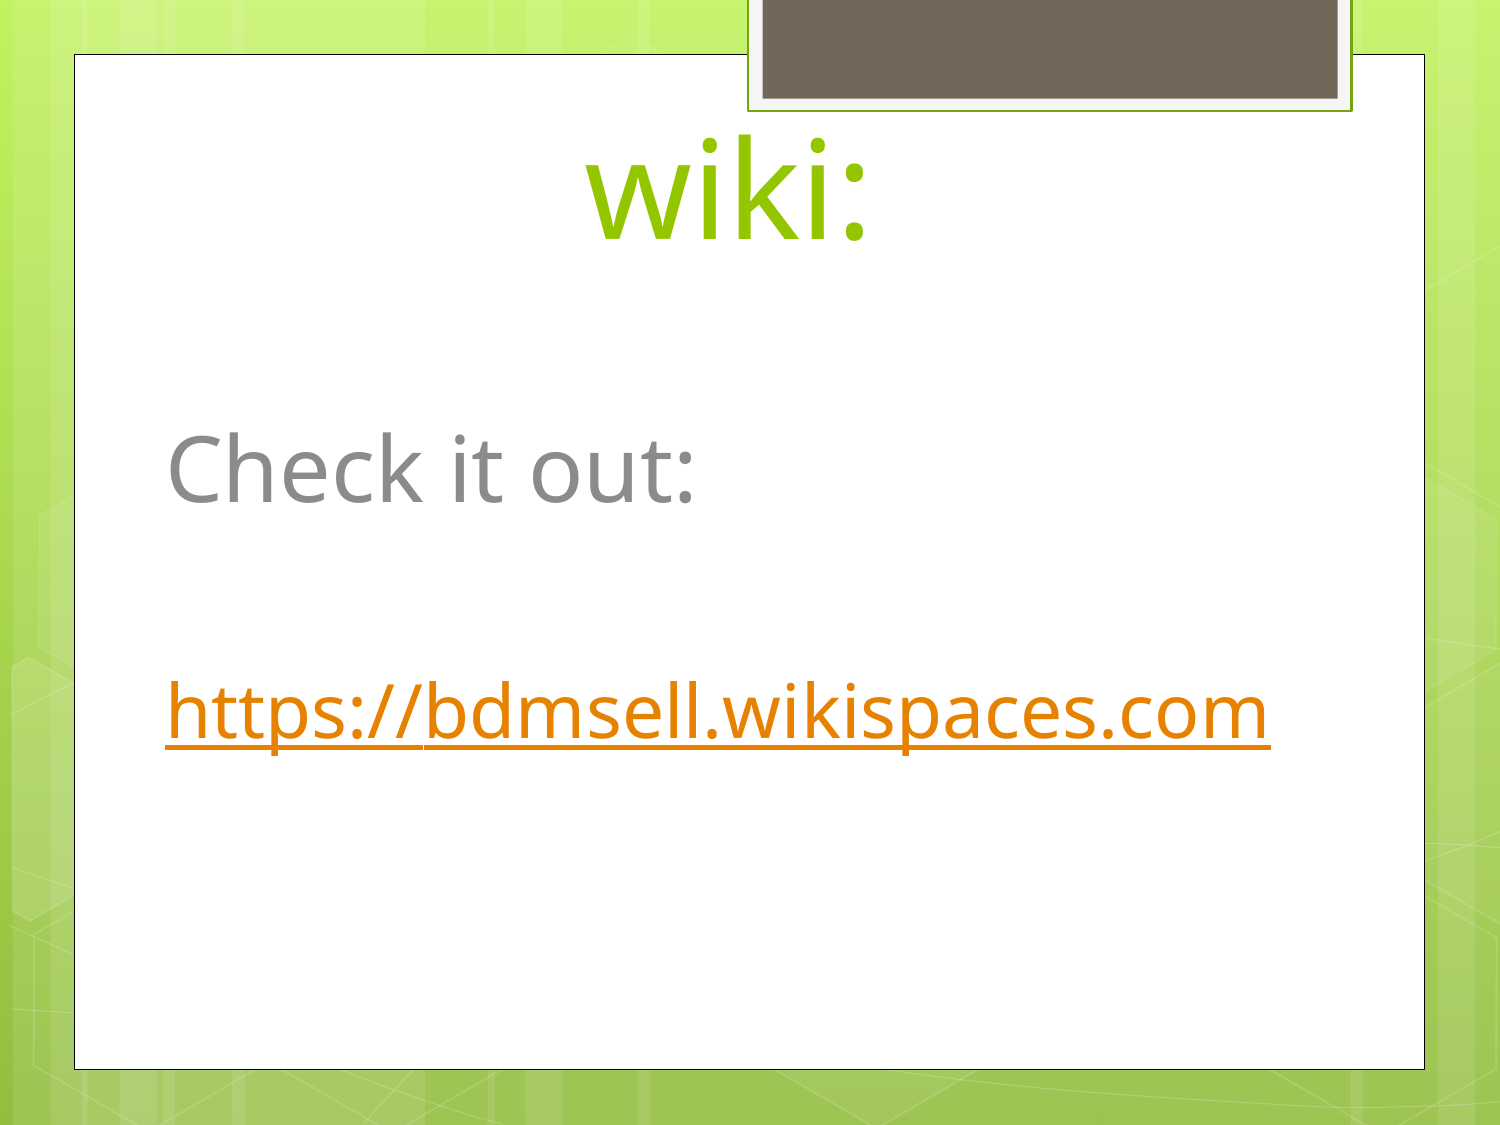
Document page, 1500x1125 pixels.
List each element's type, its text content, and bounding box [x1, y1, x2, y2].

title wiki: [174, 87, 1283, 275]
list Check it out: https://bdmsell.wikispaces.com [150, 275, 1375, 1000]
